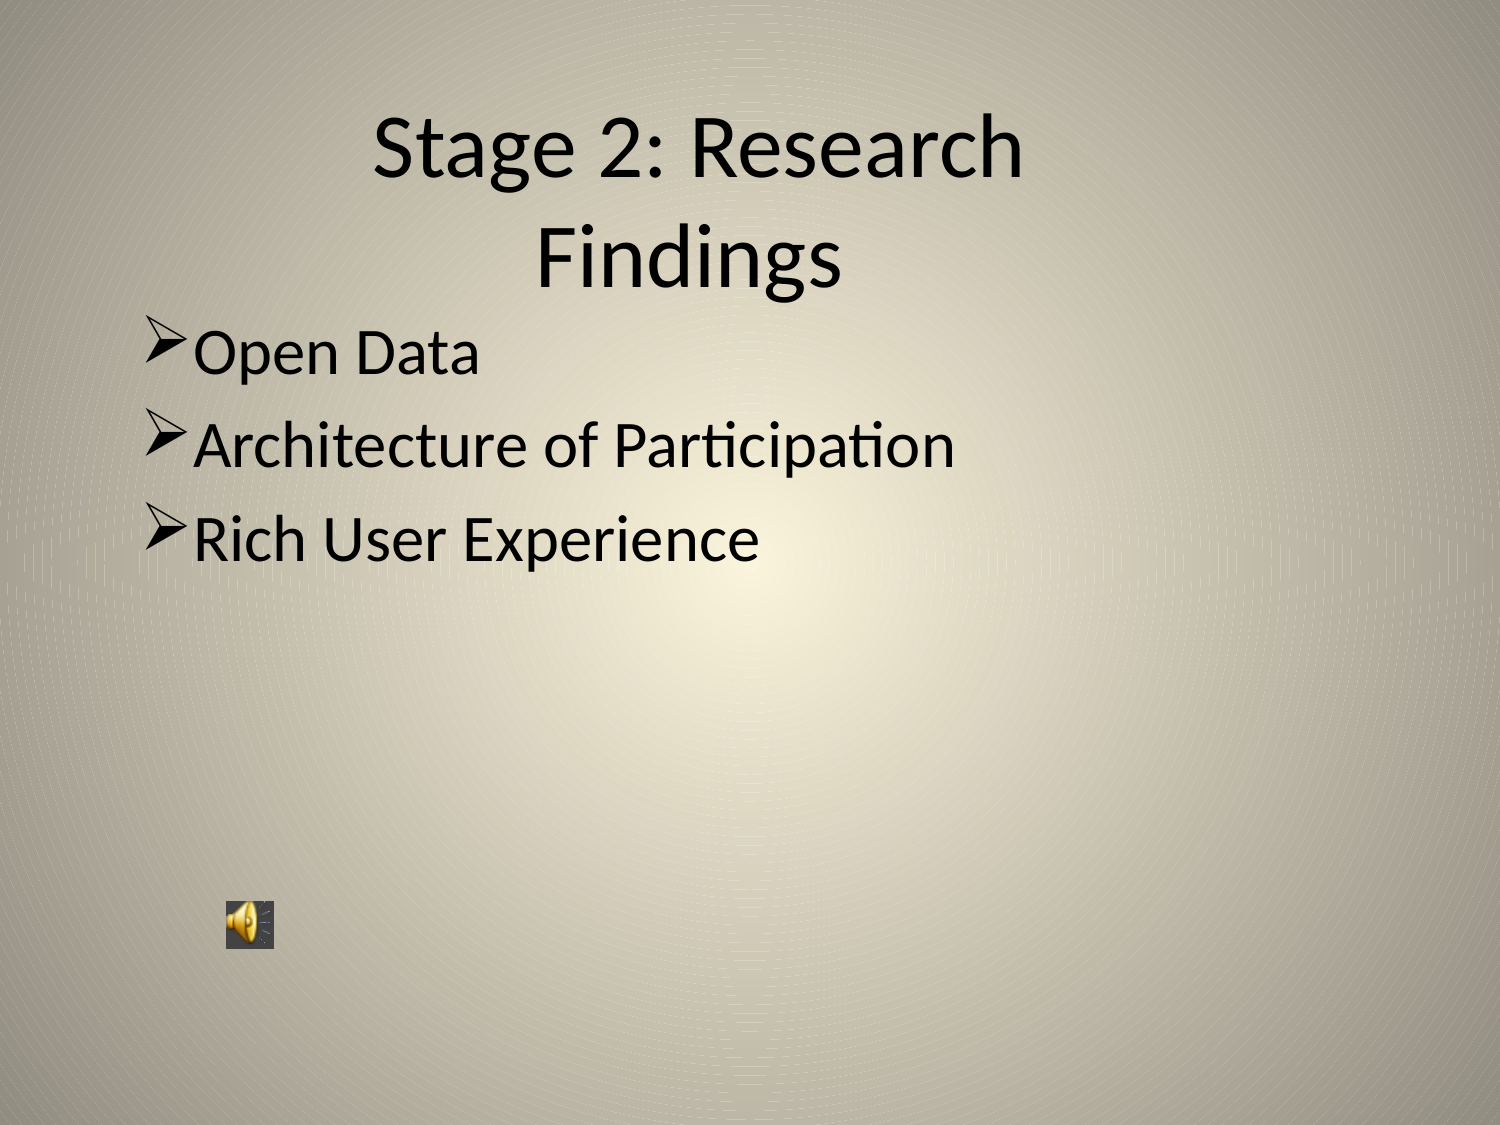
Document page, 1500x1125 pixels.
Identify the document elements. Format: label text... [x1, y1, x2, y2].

picture [224, 899, 276, 951]
subtitle Open Data Architecture of Participation Rich User Experience [125, 299, 1325, 825]
title Stage 2: Research Findings [62, 75, 1338, 317]
